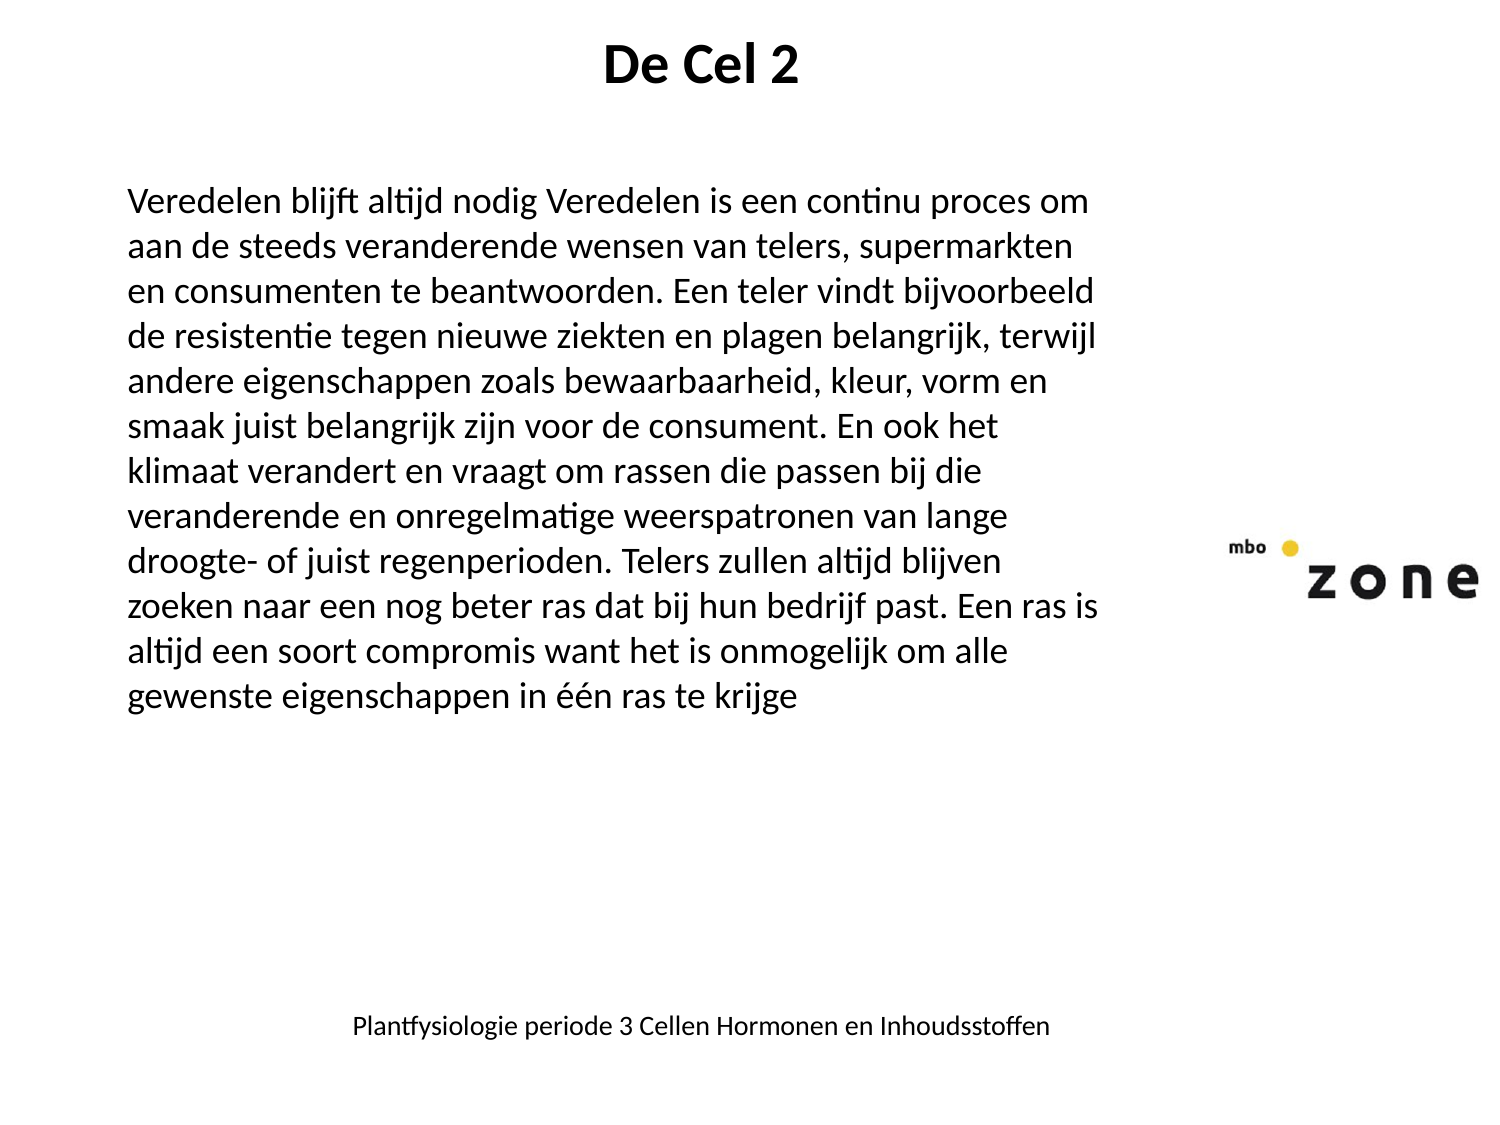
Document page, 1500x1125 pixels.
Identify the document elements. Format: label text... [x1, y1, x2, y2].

text_box Plantfysiologie periode 3 Cellen Hormonen en Inhoudsstoffen [275, 999, 1129, 1049]
title De Cel 2 [166, 24, 1238, 166]
text_box Veredelen blijft altijd nodig Veredelen is een continu proces om aan de steeds veranderende wensen van telers, supermarkten en consumenten te beantwoorden. Een teler vindt bijvoorbeeld de resistentie tegen nieuwe ziekten en plagen belangrijk, terwijl andere eigenschappen zoals bewaarbaarheid, kleur, vorm en smaak juist belangrijk zijn voor de consument. En ook het klimaat verandert en vraagt om rassen die passen bij die veranderende en onregelmatige weerspatronen van lange droogte- of juist regenperioden. Telers zullen altijd blijven zoeken naar een nog beter ras dat bij hun bedrijf past. Een ras is altijd een soort compromis want het is onmogelijk om alle gewenste eigenschappen in één ras te krijge [112, 168, 1125, 724]
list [1210, 495, 1500, 630]
